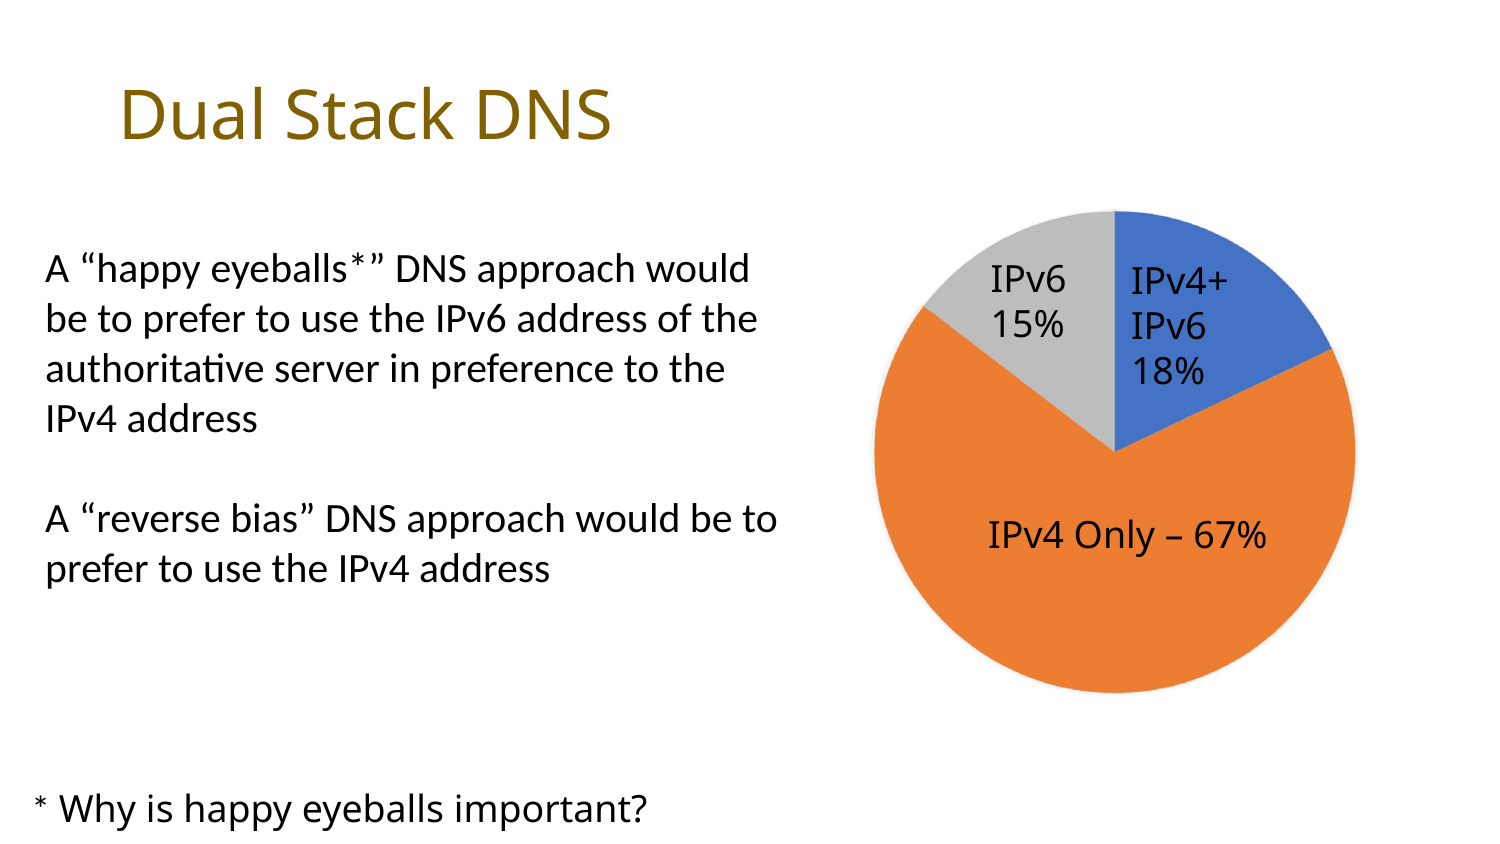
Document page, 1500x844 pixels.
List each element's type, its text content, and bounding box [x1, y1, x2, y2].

picture [786, 164, 1441, 739]
text_box A “happy eyeballs*” DNS approach would be to prefer to use the IPv6 address of the authoritative server in preference to the IPv4 address A “reverse bias” DNS approach would be to prefer to use the IPv4 address [30, 233, 786, 699]
text_box * Why is happy eyeballs important? [16, 777, 663, 838]
title Dual Stack DNS [103, 35, 1397, 199]
